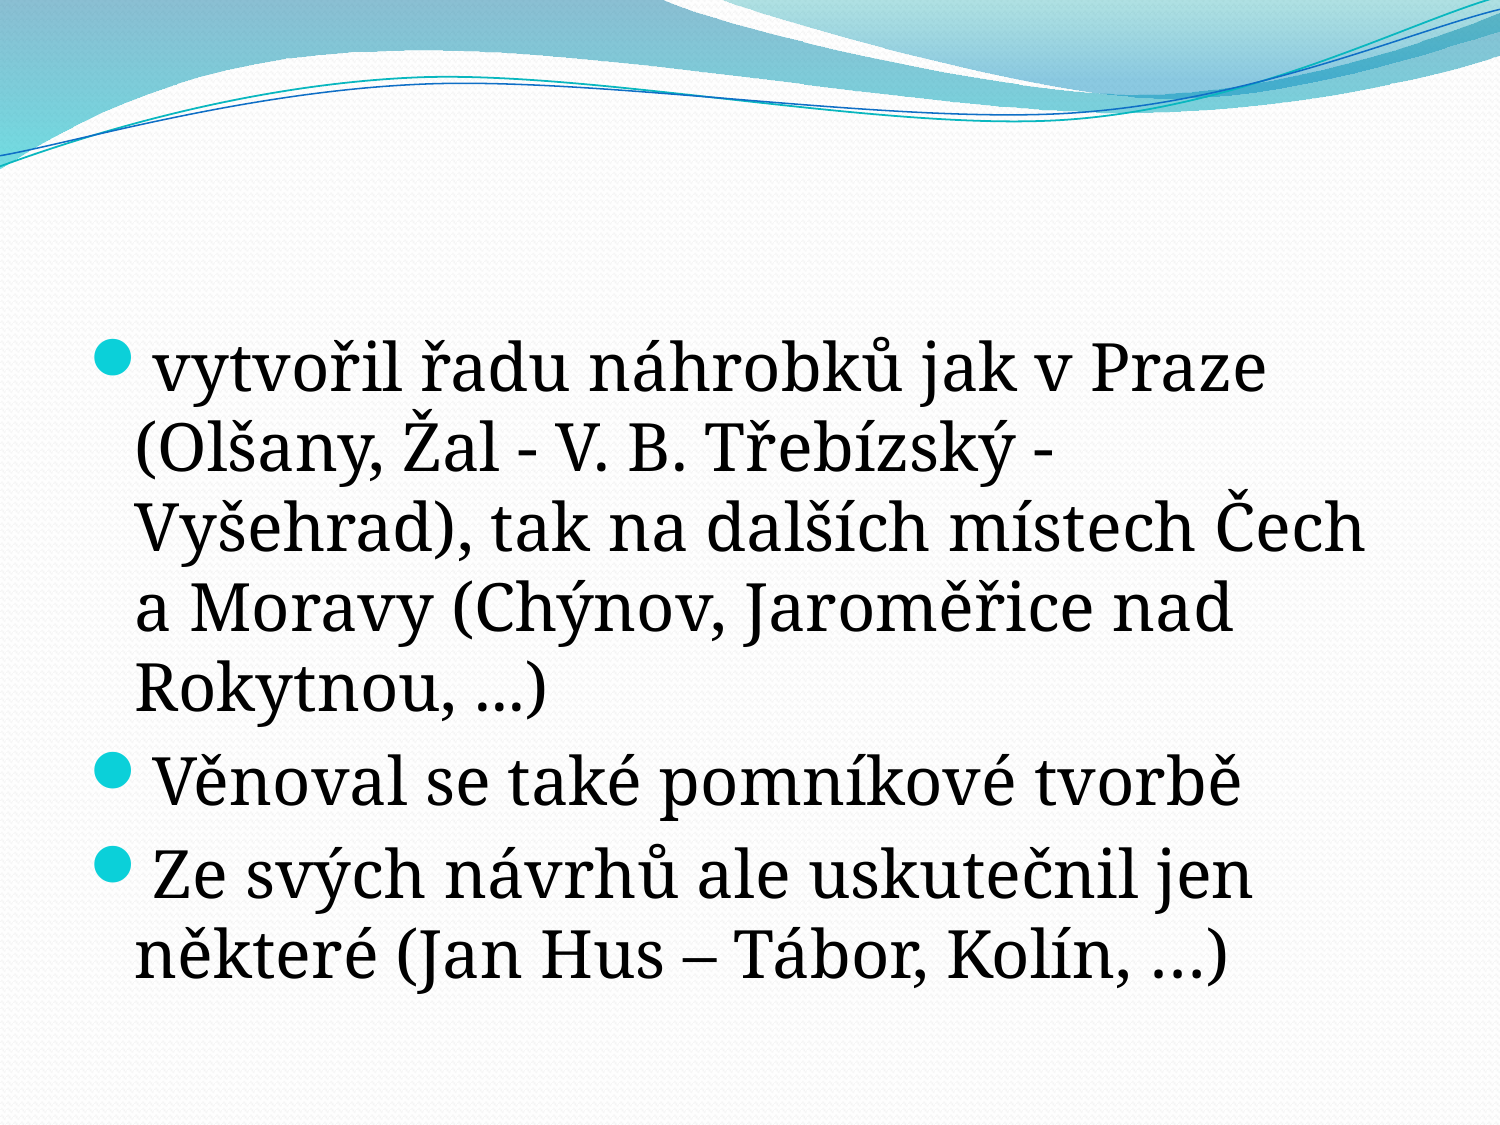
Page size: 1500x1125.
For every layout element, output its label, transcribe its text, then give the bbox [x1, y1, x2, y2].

list vytvořil řadu náhrobků jak v Praze (Olšany, Žal - V. B. Třebízský - Vyšehrad), tak na dalších místech Čech a Moravy (Chýnov, Jaroměřice nad Rokytnou, ...) Věnoval se také pomníkové tvorbě Ze svých návrhů ale uskutečnil jen některé (Jan Hus – Tábor, Kolín, …) [75, 317, 1425, 1038]
